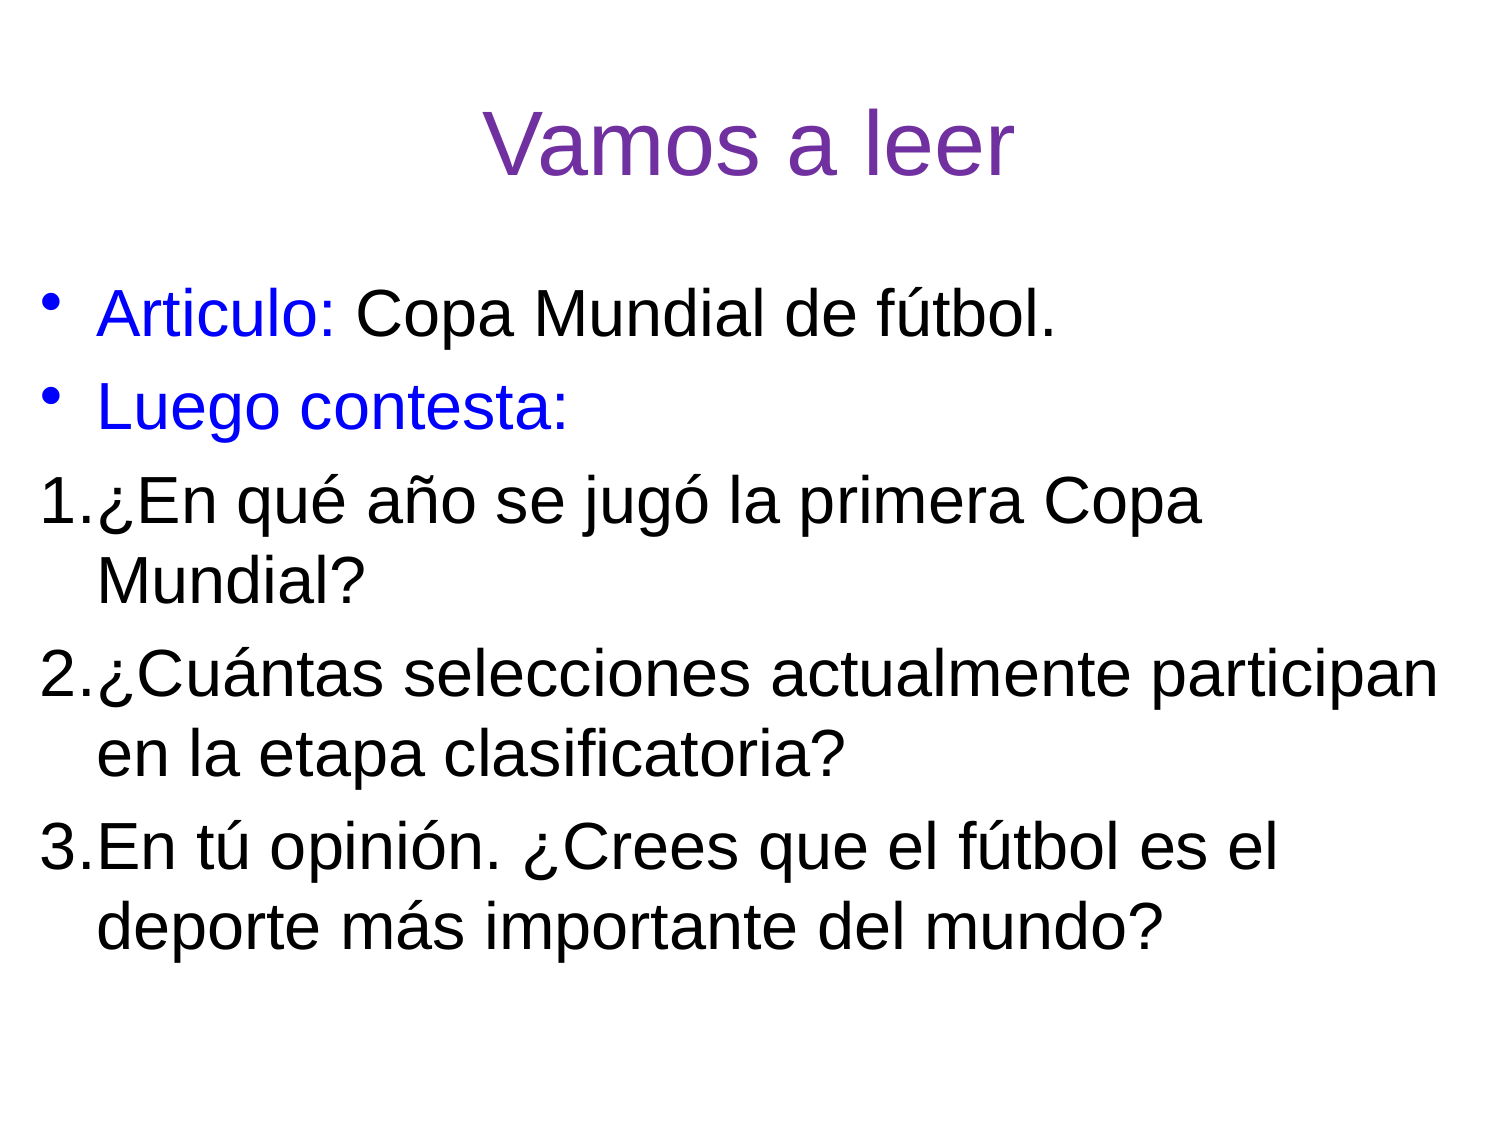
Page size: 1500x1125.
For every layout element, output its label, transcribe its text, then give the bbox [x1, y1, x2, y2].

title Vamos a leer [75, 45, 1425, 233]
list Articulo: Copa Mundial de fútbol. Luego contesta: ¿En qué año se jugó la primera Copa Mundial? ¿Cuántas selecciones actualmente participan en la etapa clasificatoria? En tú opinión. ¿Crees que el fútbol es el deporte más importante del mundo? [24, 262, 1475, 1088]
